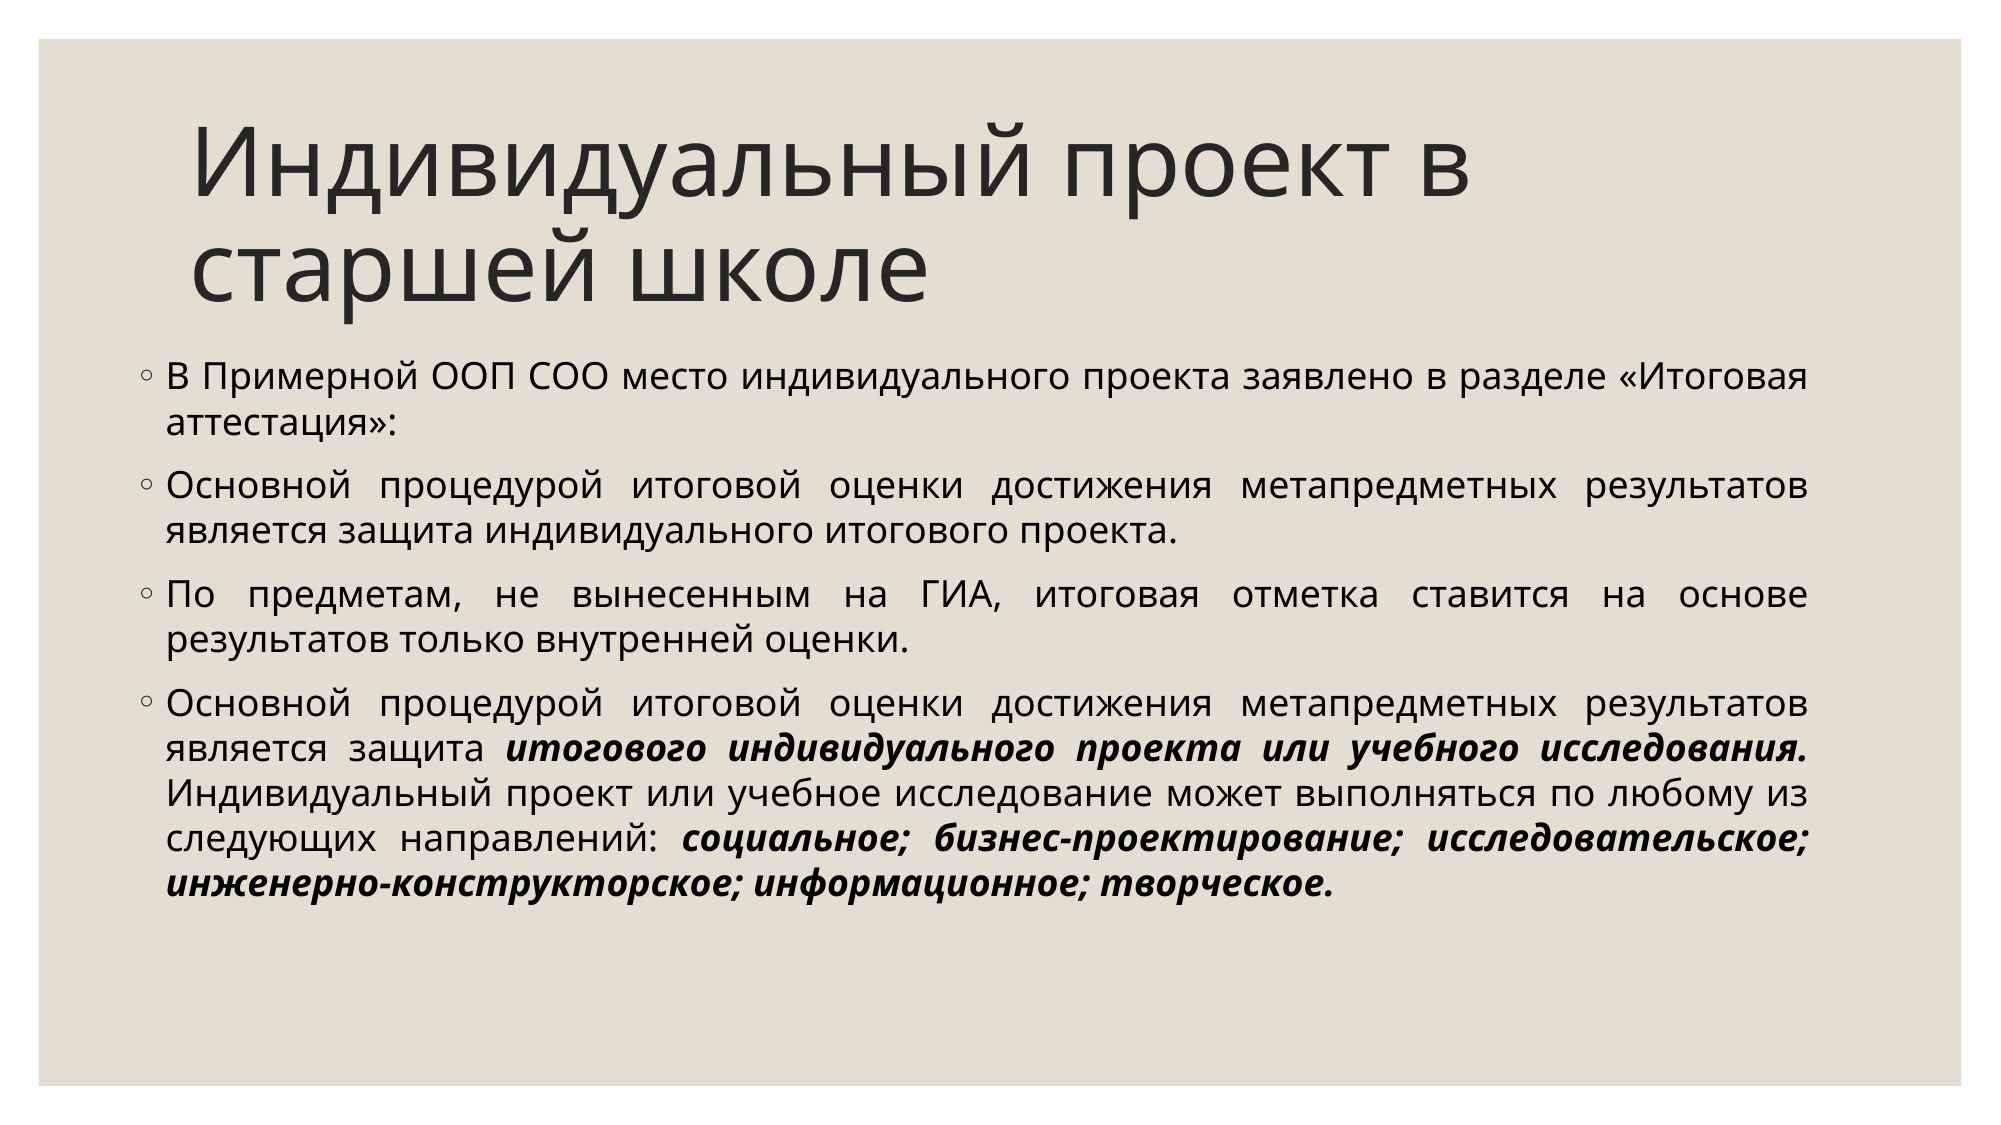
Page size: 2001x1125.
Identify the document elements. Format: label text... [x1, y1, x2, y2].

title Индивидуальный проект в старшей школе [174, 105, 1825, 331]
list В Примерной ООП СОО место индивидуального проекта заявлено в разделе «Итоговая аттестация»: Основной процедурой итоговой оценки достижения метапредметных результатов является защита индивидуального итогового проекта. По предметам, не вынесенным на ГИА, итоговая отметка ставится на основе результатов только внутренней оценки. Основной процедурой итоговой оценки достижения метапредметных результатов является защита итогового индивидуального проекта или учебного исследования. Индивидуальный проект или учебное исследование может выполняться по любому из следующих направлений: социальное; бизнес-проектирование; исследовательское; инженерно-конструкторское; информационное; творческое. [120, 345, 1825, 1013]
